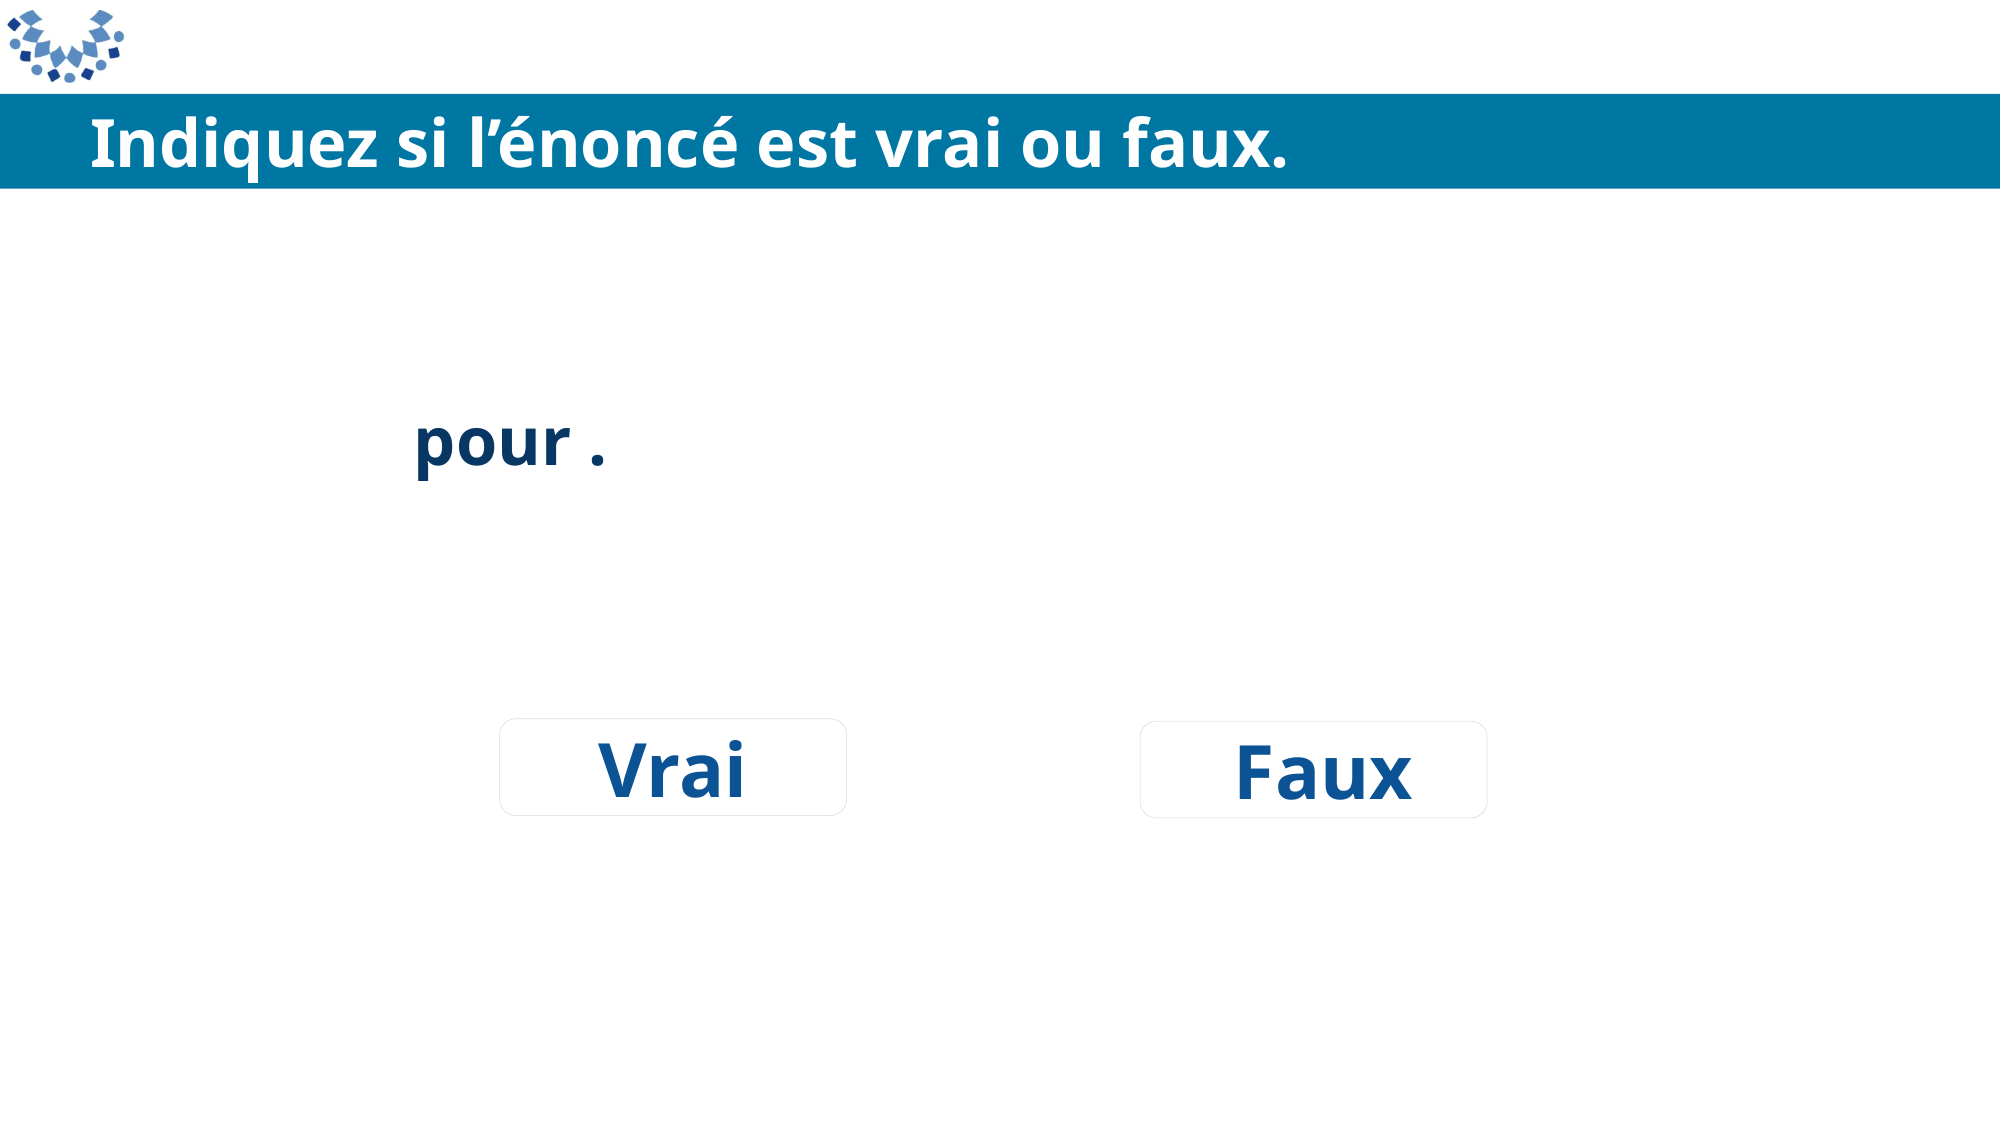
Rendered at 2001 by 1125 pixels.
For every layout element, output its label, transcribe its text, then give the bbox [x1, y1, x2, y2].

text_box Indiquez si l’énoncé est vrai ou faux. [0, 93, 2000, 189]
picture [0, 10, 129, 87]
text_box Faux [1138, 719, 1490, 821]
text_box Vrai [497, 716, 849, 818]
